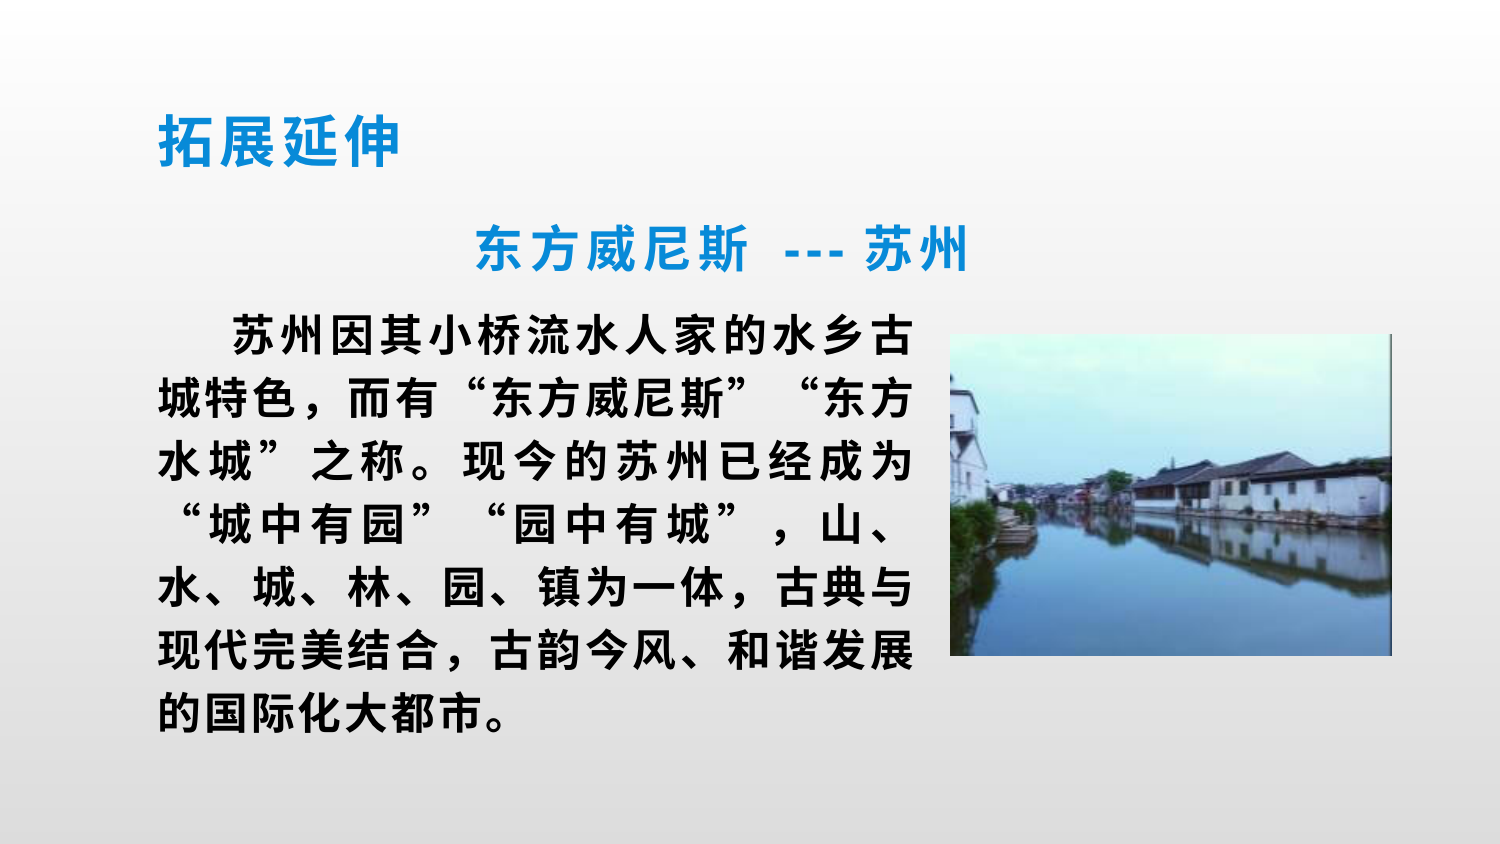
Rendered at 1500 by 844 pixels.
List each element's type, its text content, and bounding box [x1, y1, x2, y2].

text_box 苏州因其小桥流水人家的水乡古城特色，而有“东方威尼斯”“东方水城”之称。现今的苏州已经成为“城中有园”“园中有城”，山、水、城、林、园、镇为一体，古典与现代完美结合，古韵今风、和谐发展的国际化大都市。 [146, 292, 929, 744]
text_box 东方威尼斯 ---苏州 [462, 212, 1030, 284]
picture [950, 334, 1392, 656]
text_box 拓展延伸 [146, 100, 426, 180]
